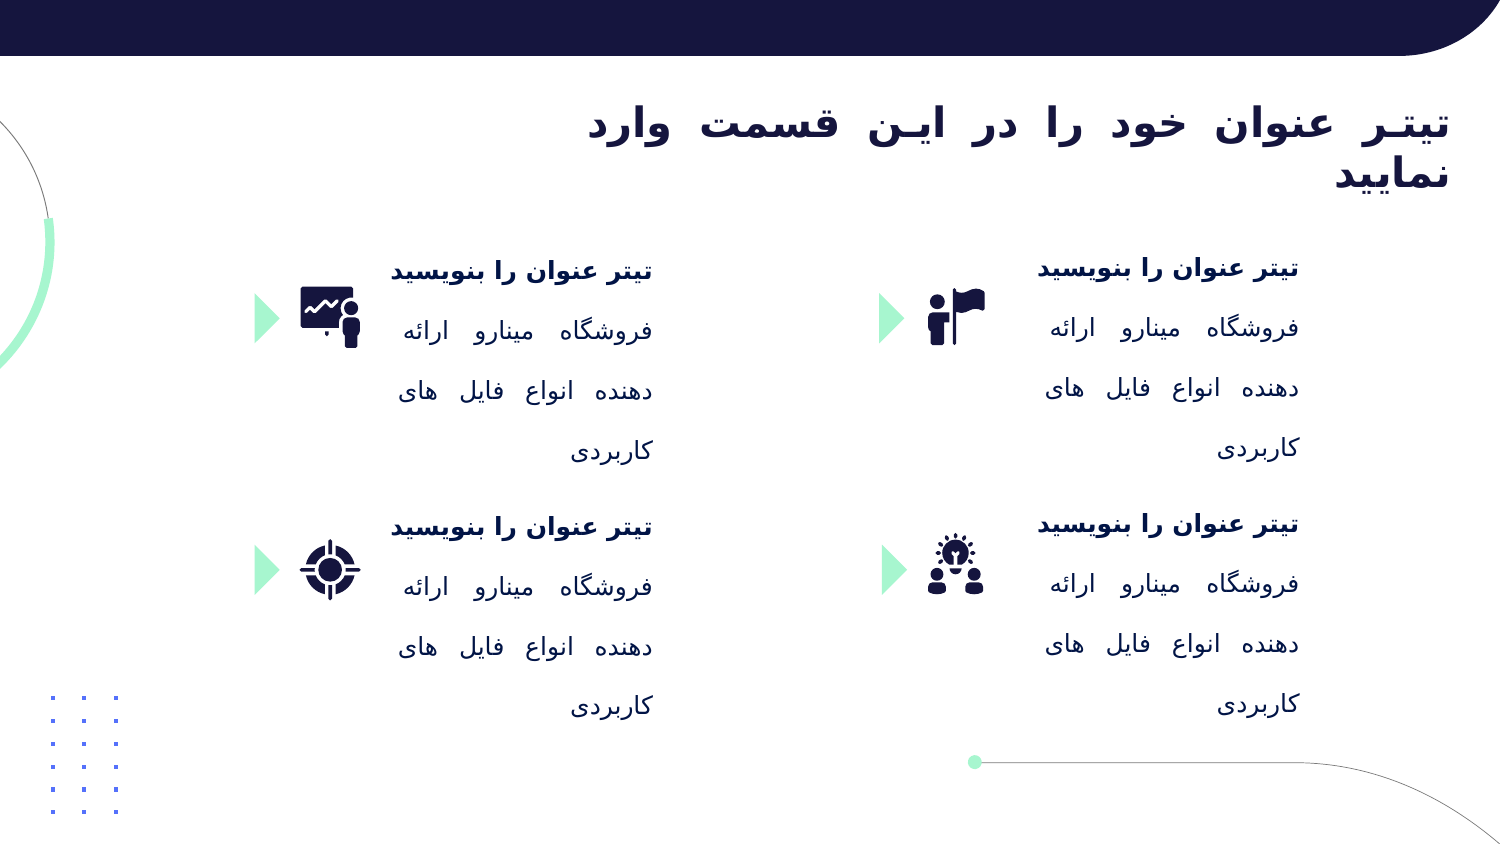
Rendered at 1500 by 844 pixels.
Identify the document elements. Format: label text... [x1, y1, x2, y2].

text_box تیتر عنوان را بنویسید فروشگاه مینارو ارائه دهنده انواع فایل های کاربردی [1017, 214, 1315, 469]
text_box [879, 293, 905, 344]
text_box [927, 532, 984, 595]
text_box [254, 293, 280, 344]
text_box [299, 538, 362, 601]
text_box تیتر عنوان را بنویسید فروشگاه مینارو ارائه دهنده انواع فایل های کاربردی [1017, 470, 1315, 725]
text_box [254, 544, 280, 595]
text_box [927, 287, 985, 346]
text_box تیتر عنوان را بنویسید فروشگاه مینارو ارائه دهنده انواع فایل های کاربردی [370, 217, 668, 472]
text_box تیتر عنوان خود را در این قسمت وارد نمایید [560, 88, 1466, 204]
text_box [300, 286, 361, 349]
text_box تیتر عنوان را بنویسید فروشگاه مینارو ارائه دهنده انواع فایل های کاربردی [370, 473, 668, 728]
text_box [881, 544, 908, 595]
